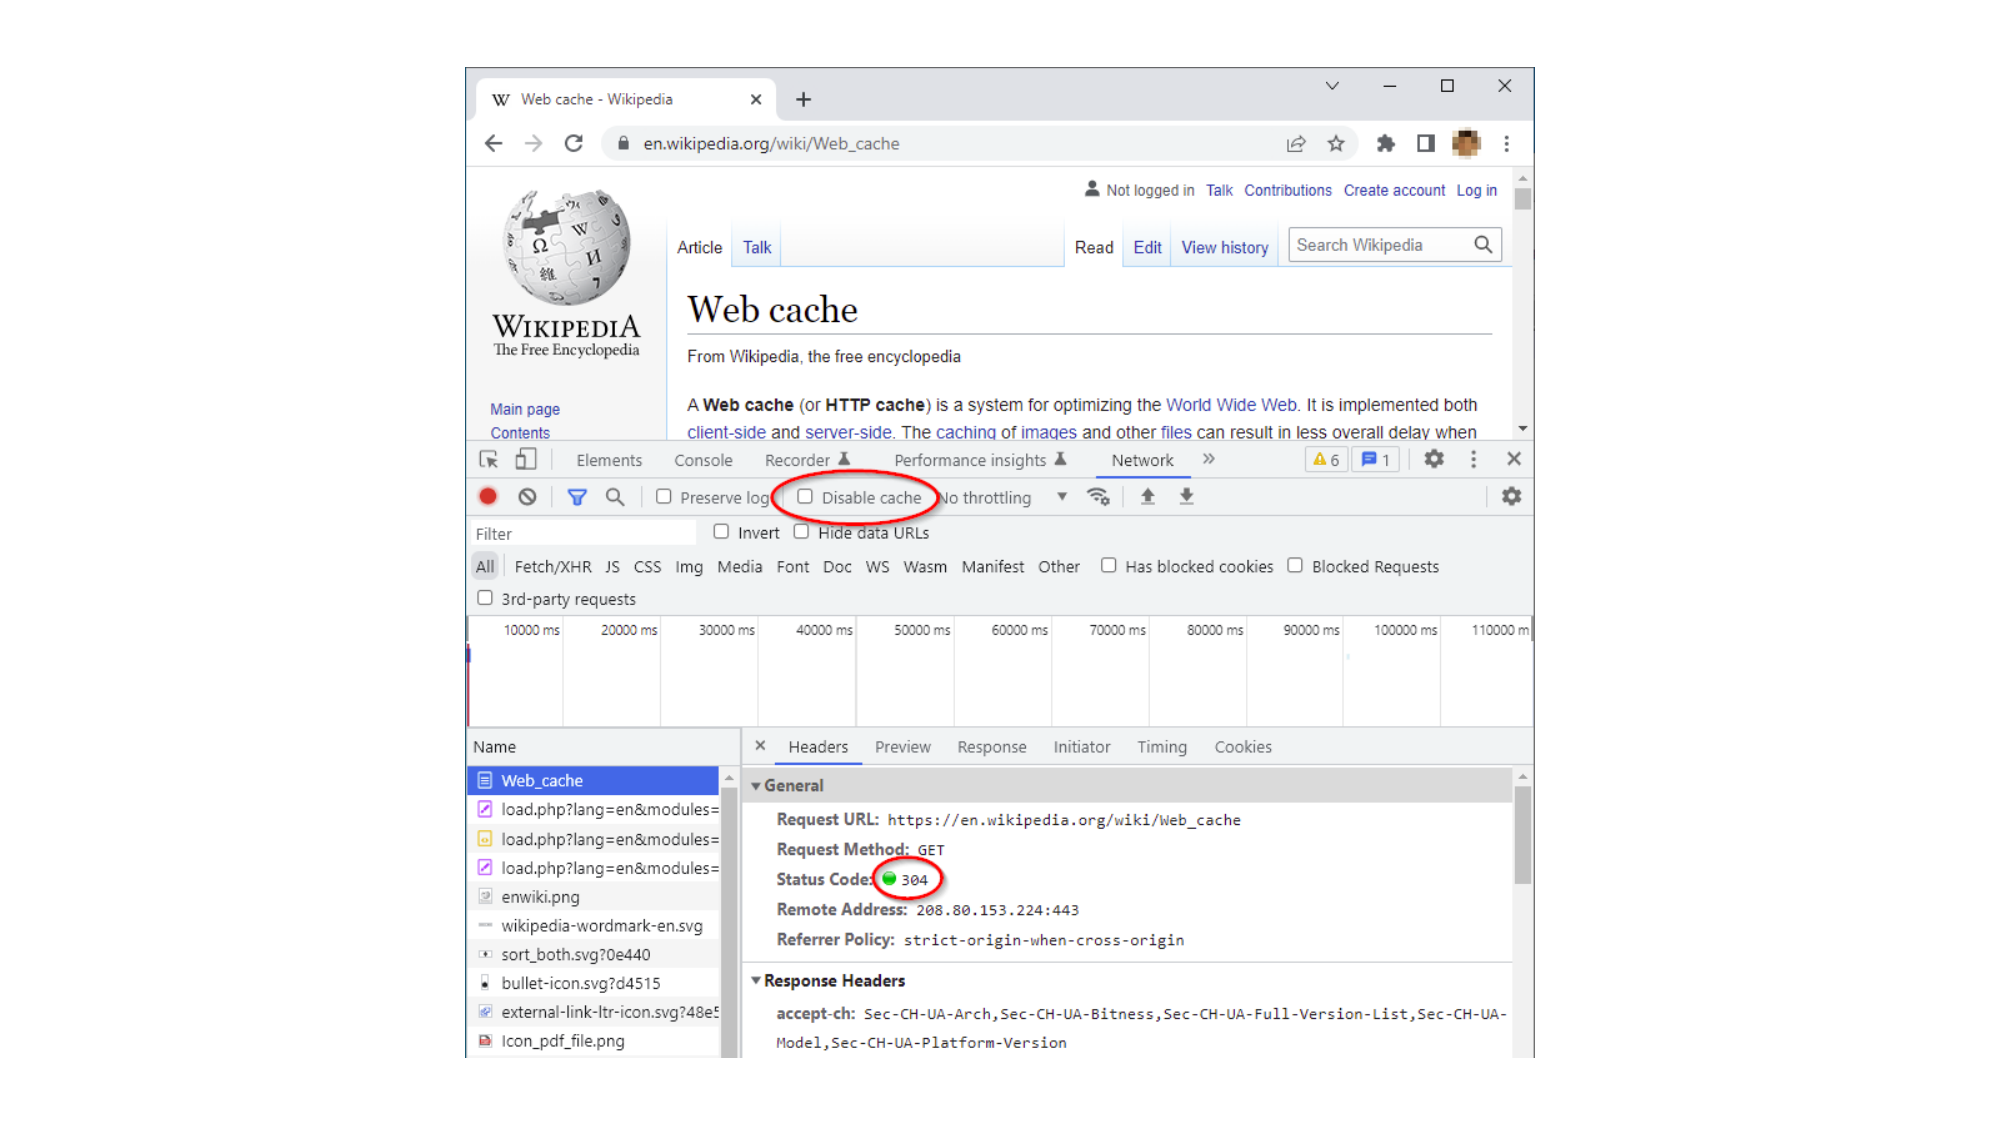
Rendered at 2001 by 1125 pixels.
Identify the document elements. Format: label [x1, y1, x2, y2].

picture [465, 67, 1535, 1058]
